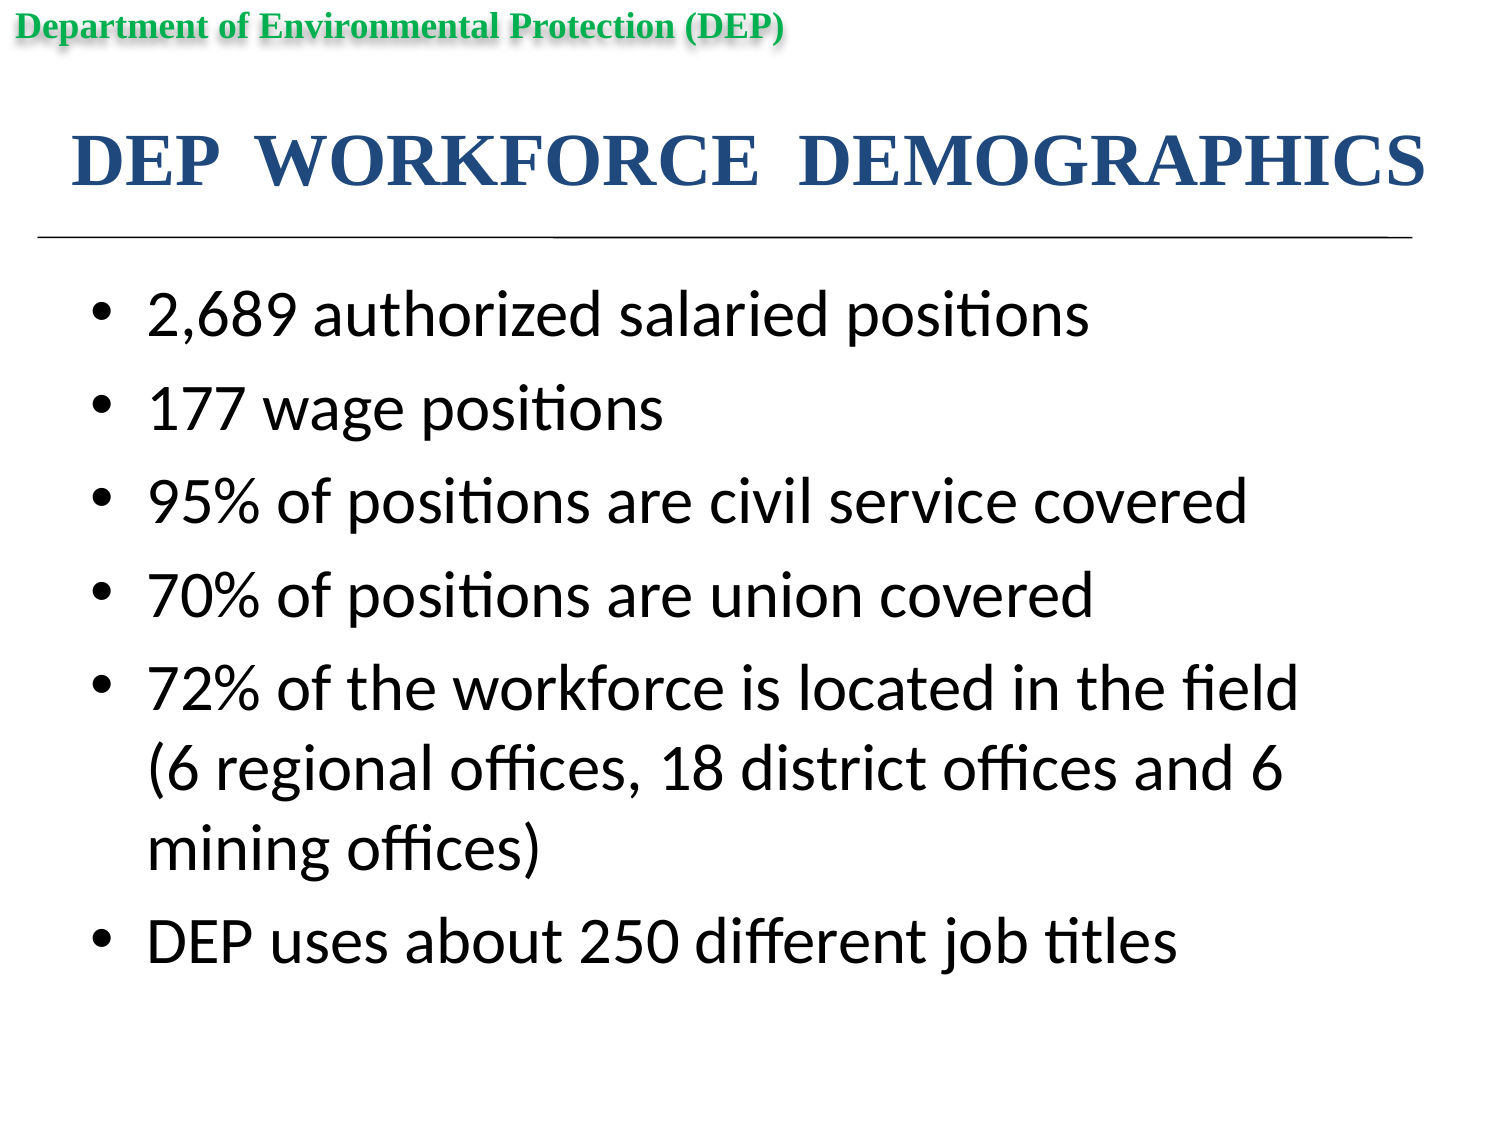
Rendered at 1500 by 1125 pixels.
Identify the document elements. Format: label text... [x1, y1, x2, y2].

list 2,689 authorized salaried positions 177 wage positions 95% of positions are civil service covered 70% of positions are union covered 72% of the workforce is located in the field (6 regional offices, 18 district offices and 6 mining offices) DEP uses about 250 different job titles [75, 262, 1363, 1088]
title DEP WORKFORCE DEMOGRAPHICS [37, 99, 1463, 300]
text_box Department of Environmental Protection (DEP) [0, 0, 913, 49]
